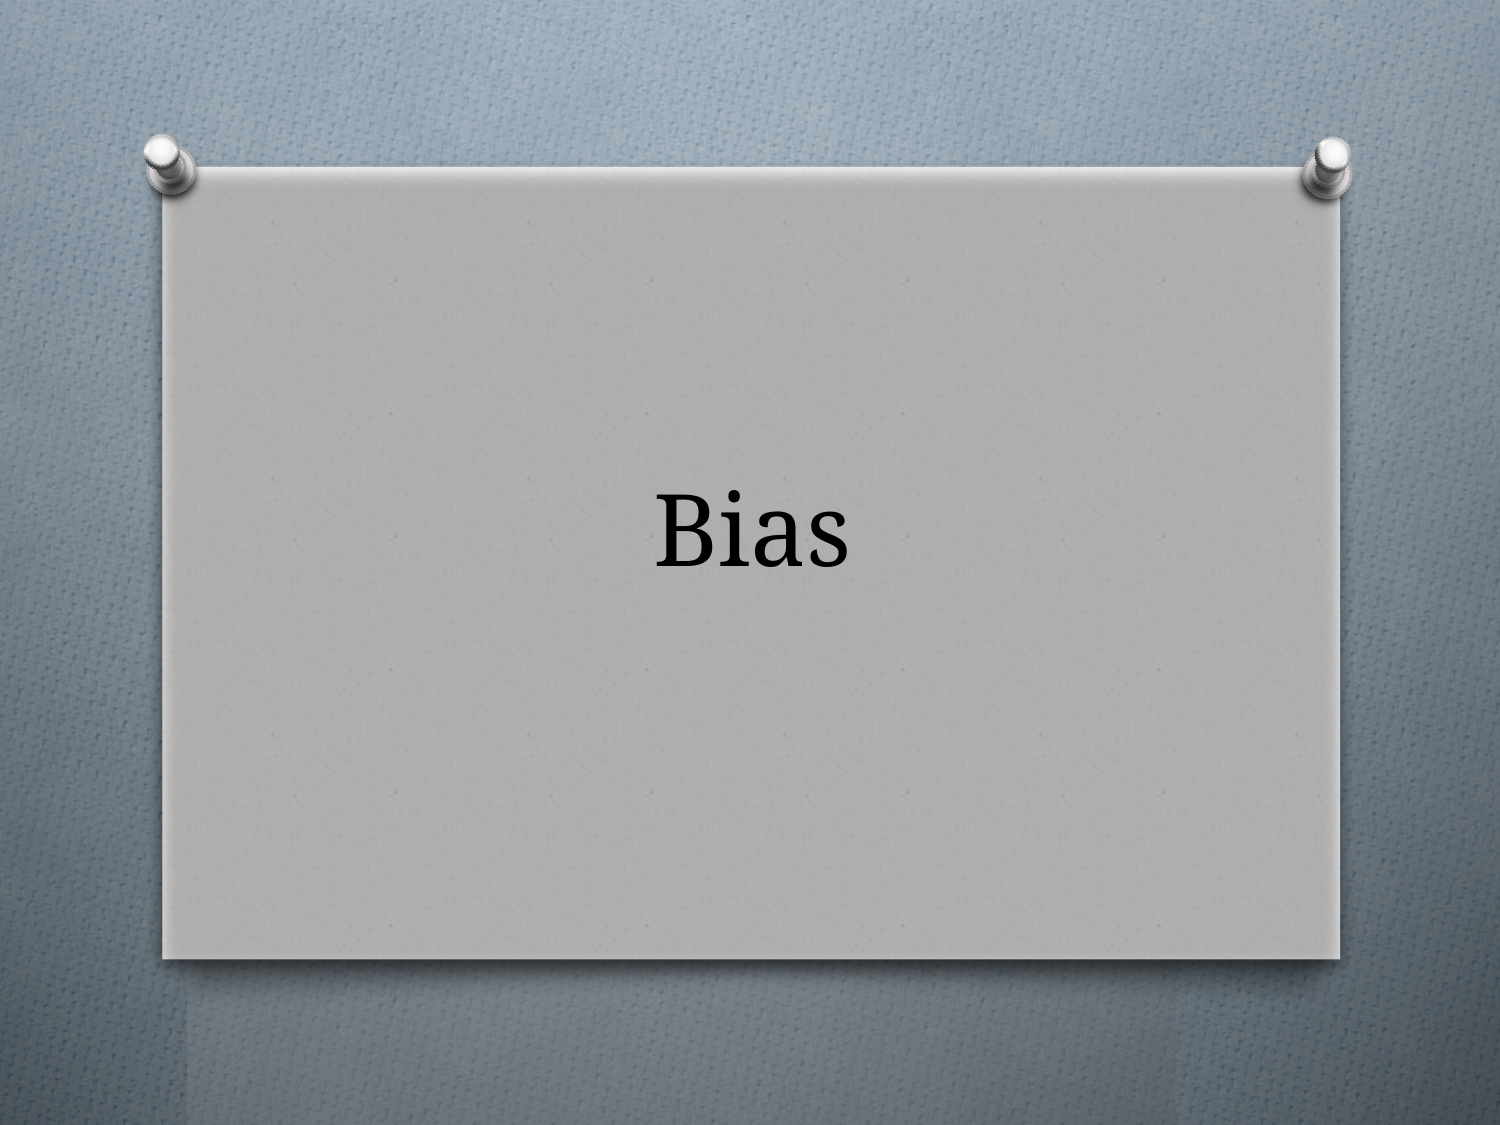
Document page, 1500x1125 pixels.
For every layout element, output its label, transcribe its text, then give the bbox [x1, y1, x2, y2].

title Bias [283, 294, 1223, 595]
picture [1274, 109, 1396, 230]
picture [112, 100, 235, 224]
